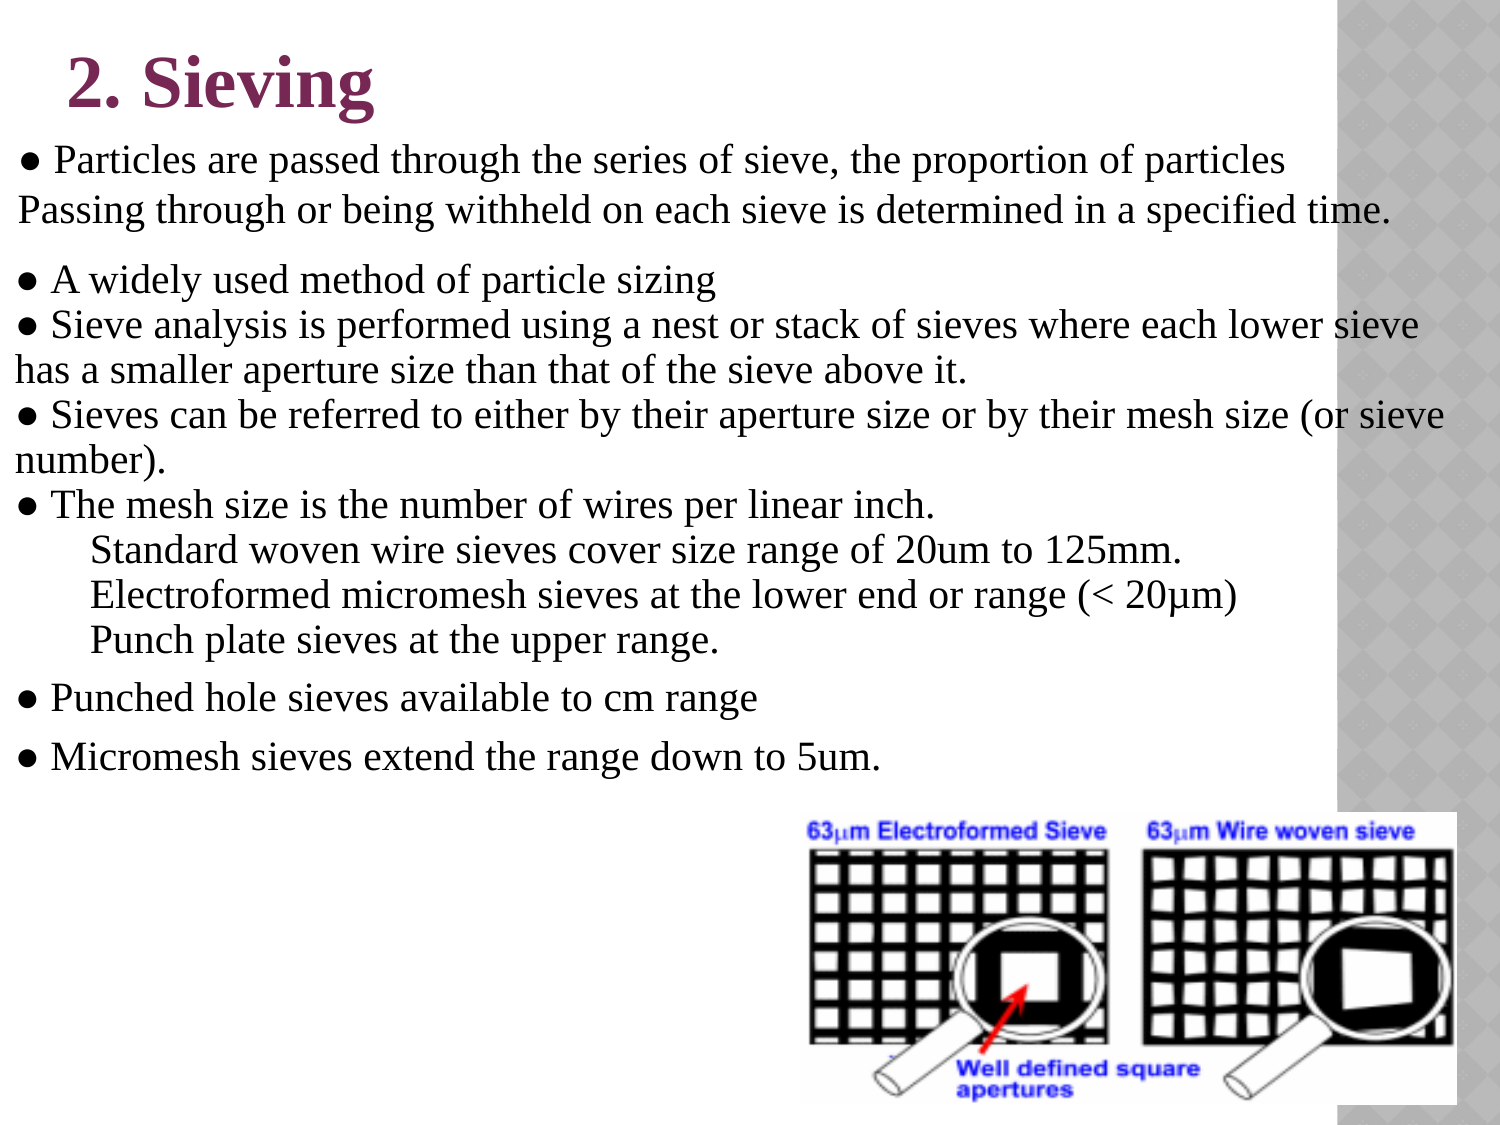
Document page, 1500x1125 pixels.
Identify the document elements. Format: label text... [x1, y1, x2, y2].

picture [799, 811, 1457, 1106]
text_box ● Particles are passed through the series of sieve, the proportion of particles Passing through or being withheld on each sieve is determined in a specified time. [2, 124, 1408, 240]
text_box ● Punched hole sieves available to cm range ● Micromesh sieves extend the range down to 5um. [0, 662, 1200, 786]
text_box ● A widely used method of particle sizing ● Sieve analysis is performed using a nest or stack of sieves where each lower sieve has a smaller aperture size than that of the sieve above it. ● Sieves can be referred to either by their aperture size or by their mesh size (or sieve number). ● The mesh size is the number of wires per linear inch. Standard woven wire sieves cover size range of 20um to 125mm. Electroformed micromesh sieves at the lower end or range (< 20µm) Punch plate sieves at the upper range. [0, 249, 1475, 715]
text_box 2. Sieving [51, 24, 390, 124]
